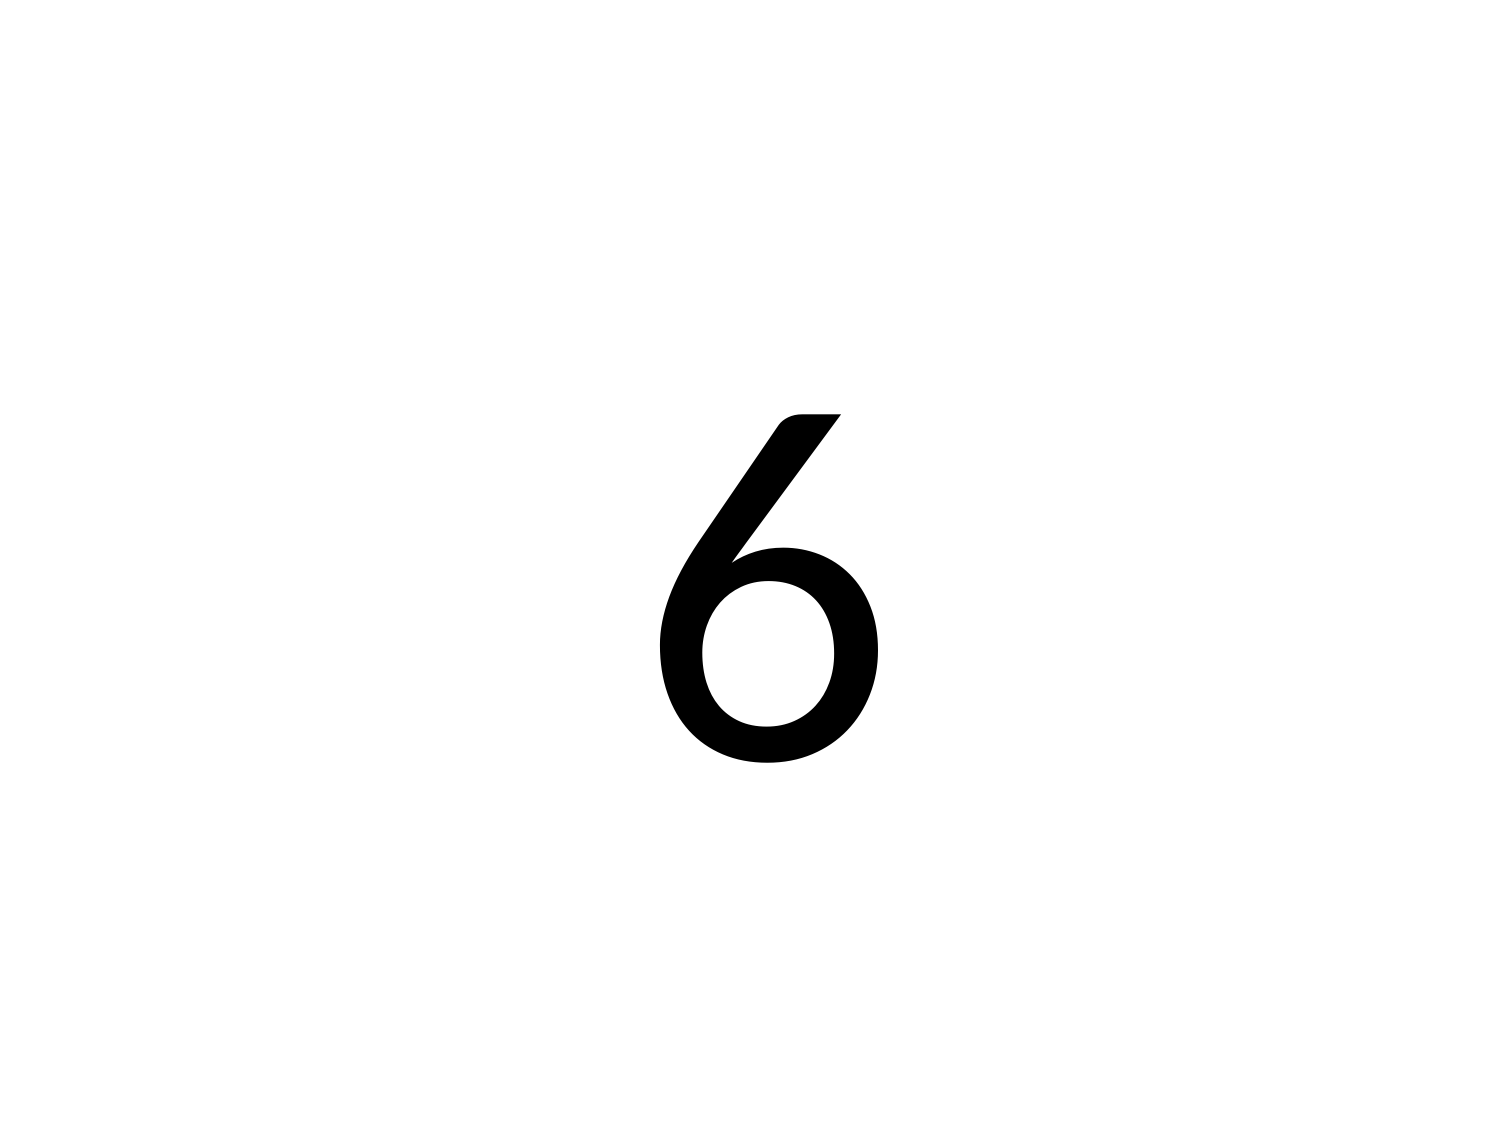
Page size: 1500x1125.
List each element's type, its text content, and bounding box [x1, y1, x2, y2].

text_box 6 [411, 241, 1123, 1109]
